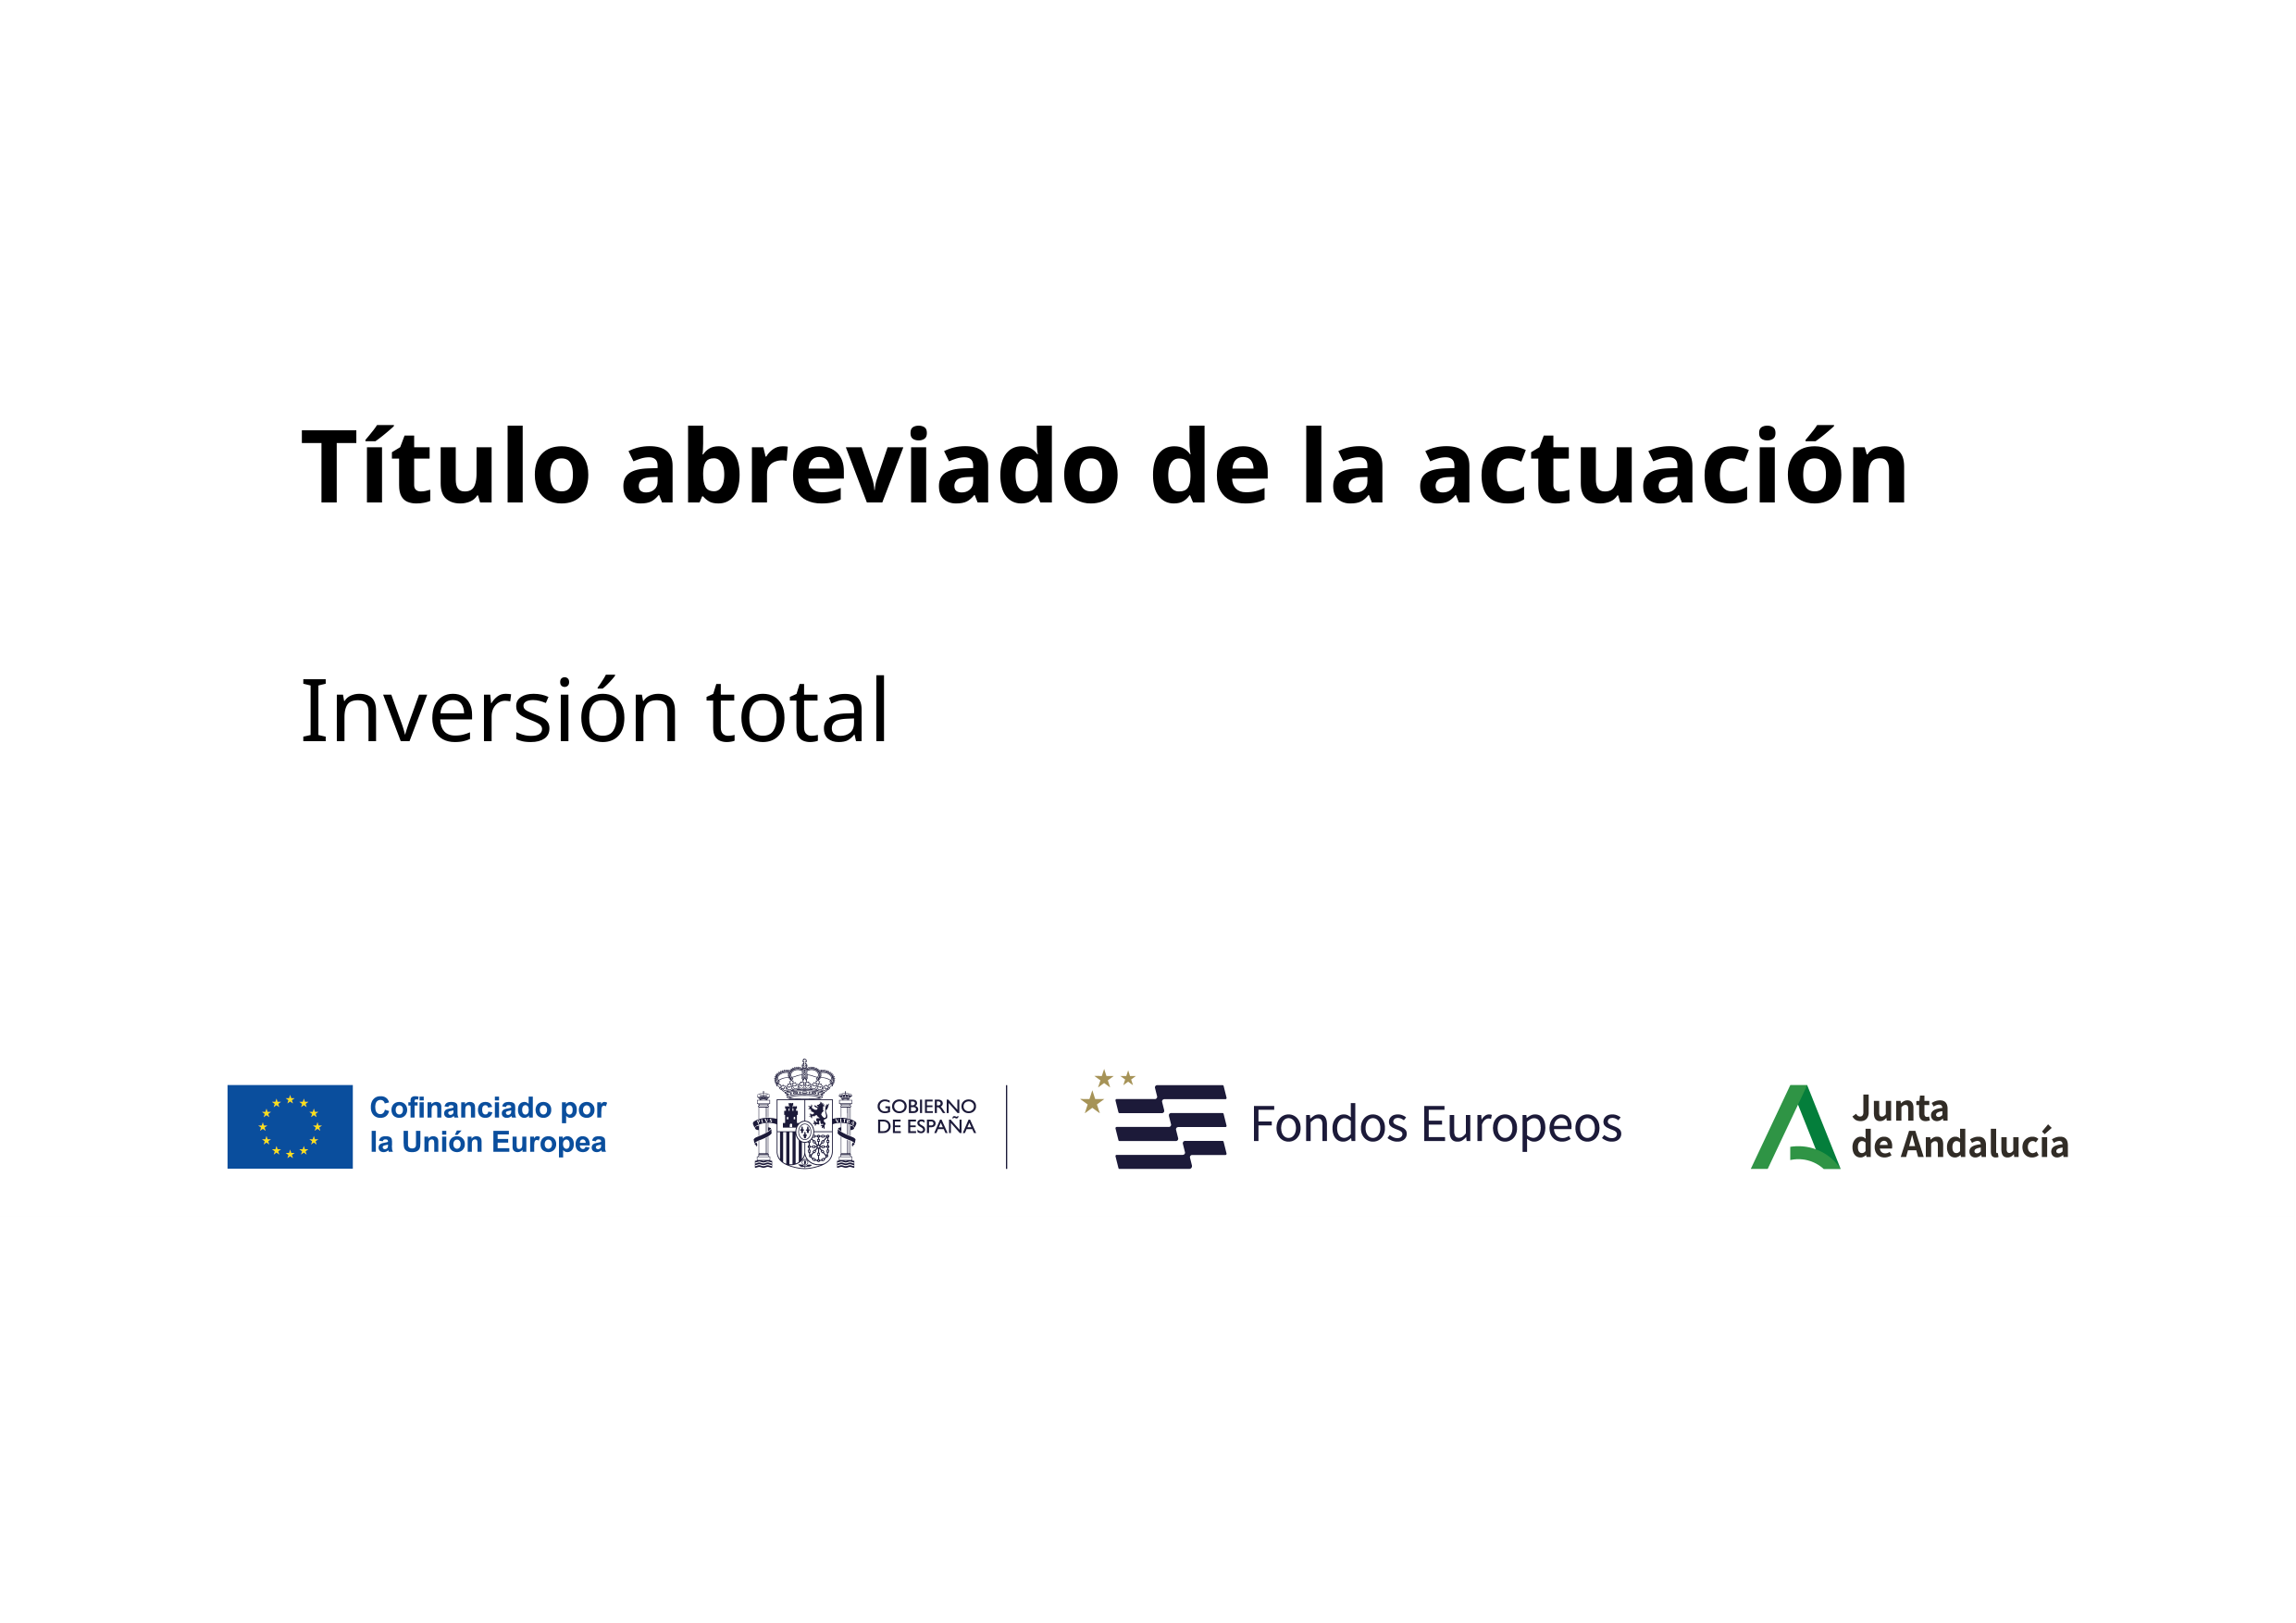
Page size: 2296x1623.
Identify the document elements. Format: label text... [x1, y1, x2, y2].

subtitle Inversión total [287, 659, 2009, 885]
title Título abreviado de la actuación [287, 331, 2009, 530]
picture [0, 936, 2295, 1332]
